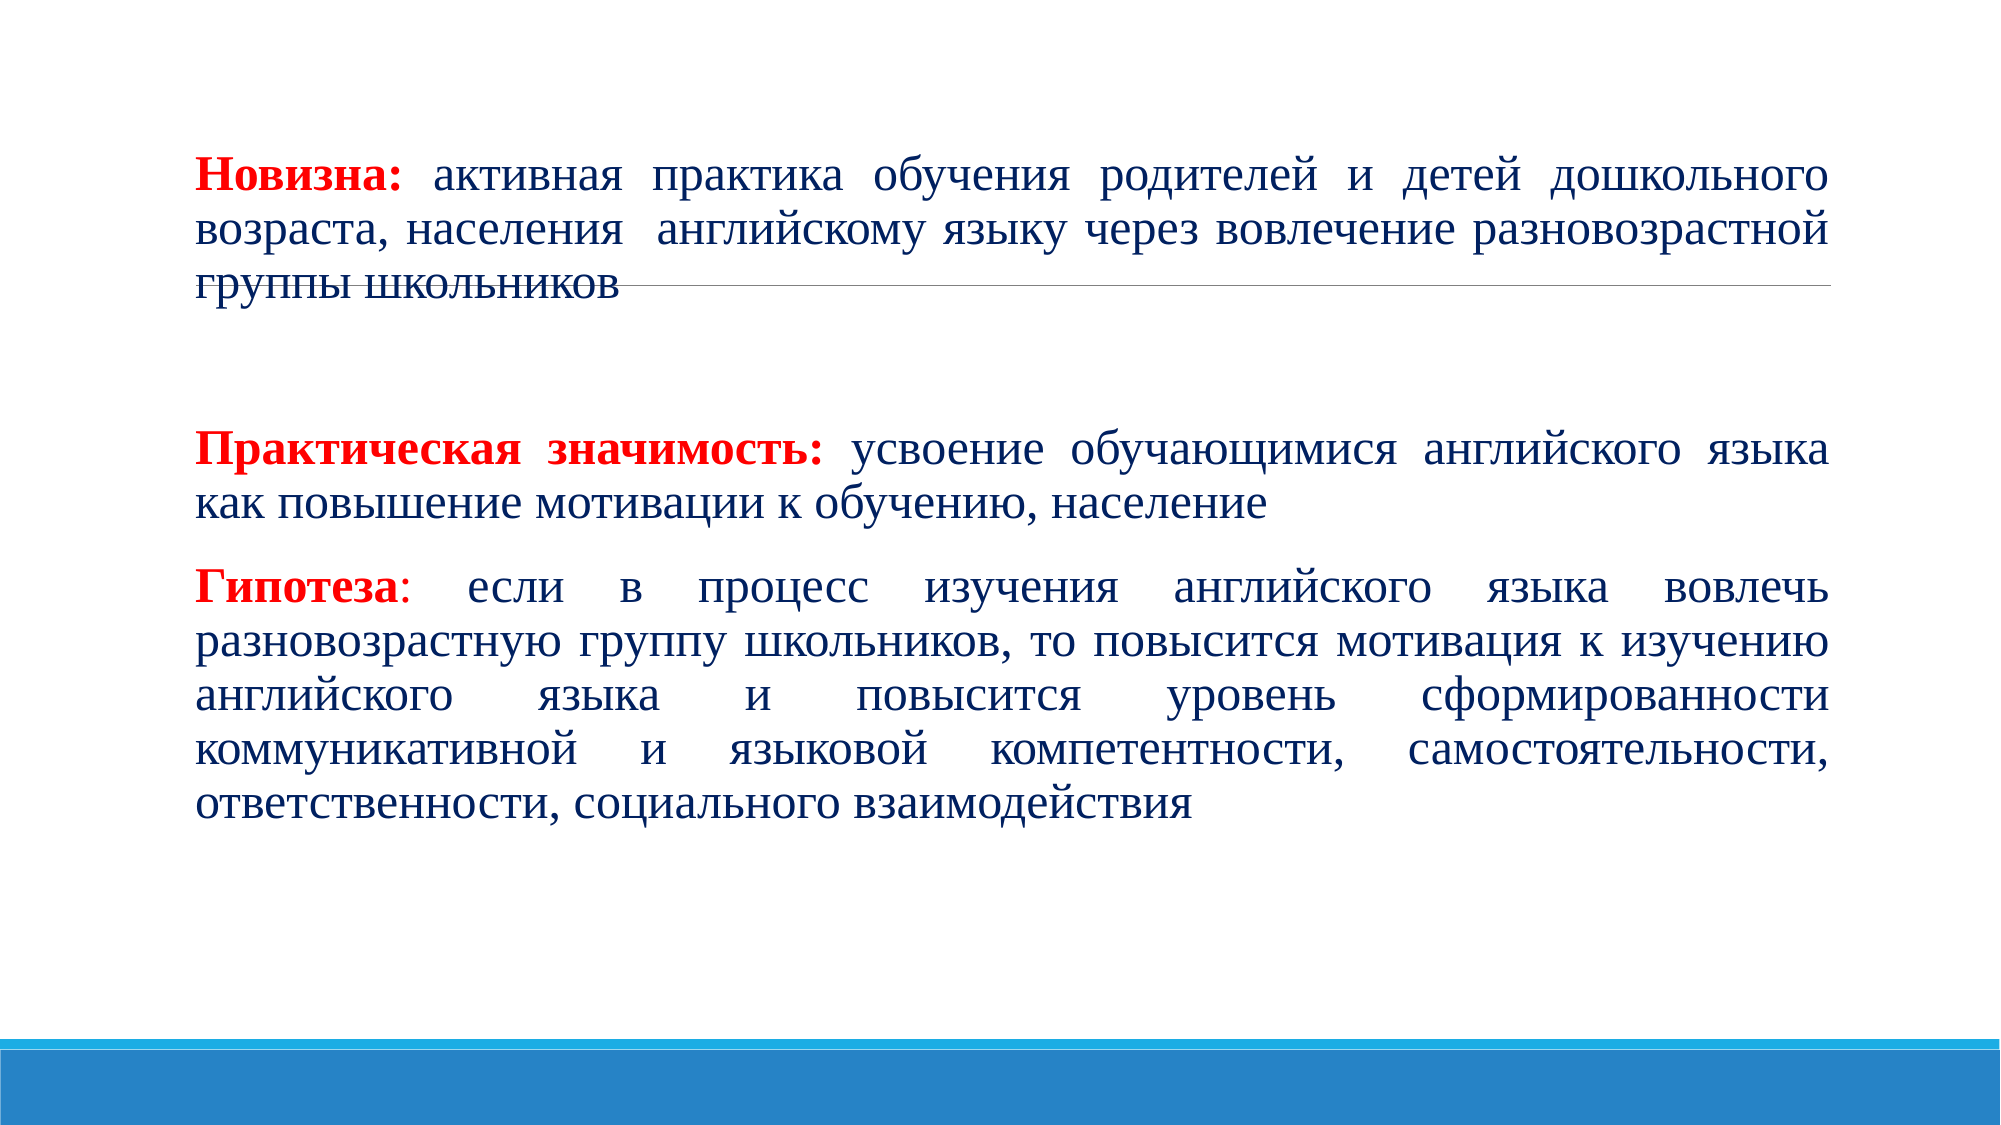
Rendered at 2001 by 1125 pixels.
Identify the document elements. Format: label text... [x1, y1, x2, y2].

list Новизна: активная практика обучения родителей и детей дошкольного возраста, населения английскому языку через вовлечение разновозрастной группы школьников Практическая значимость: усвоение обучающимися английского языка как повышение мотивации к обучению, население Гипотеза: если в процесс изучения английского языка вовлечь разновозрастную группу школьников, то повысится мотивация к изучению английского языка и повысится уровень сформированности коммуникативной и языковой компетентности, самостоятельности, ответственности, социального взаимодействия [180, 60, 1830, 977]
